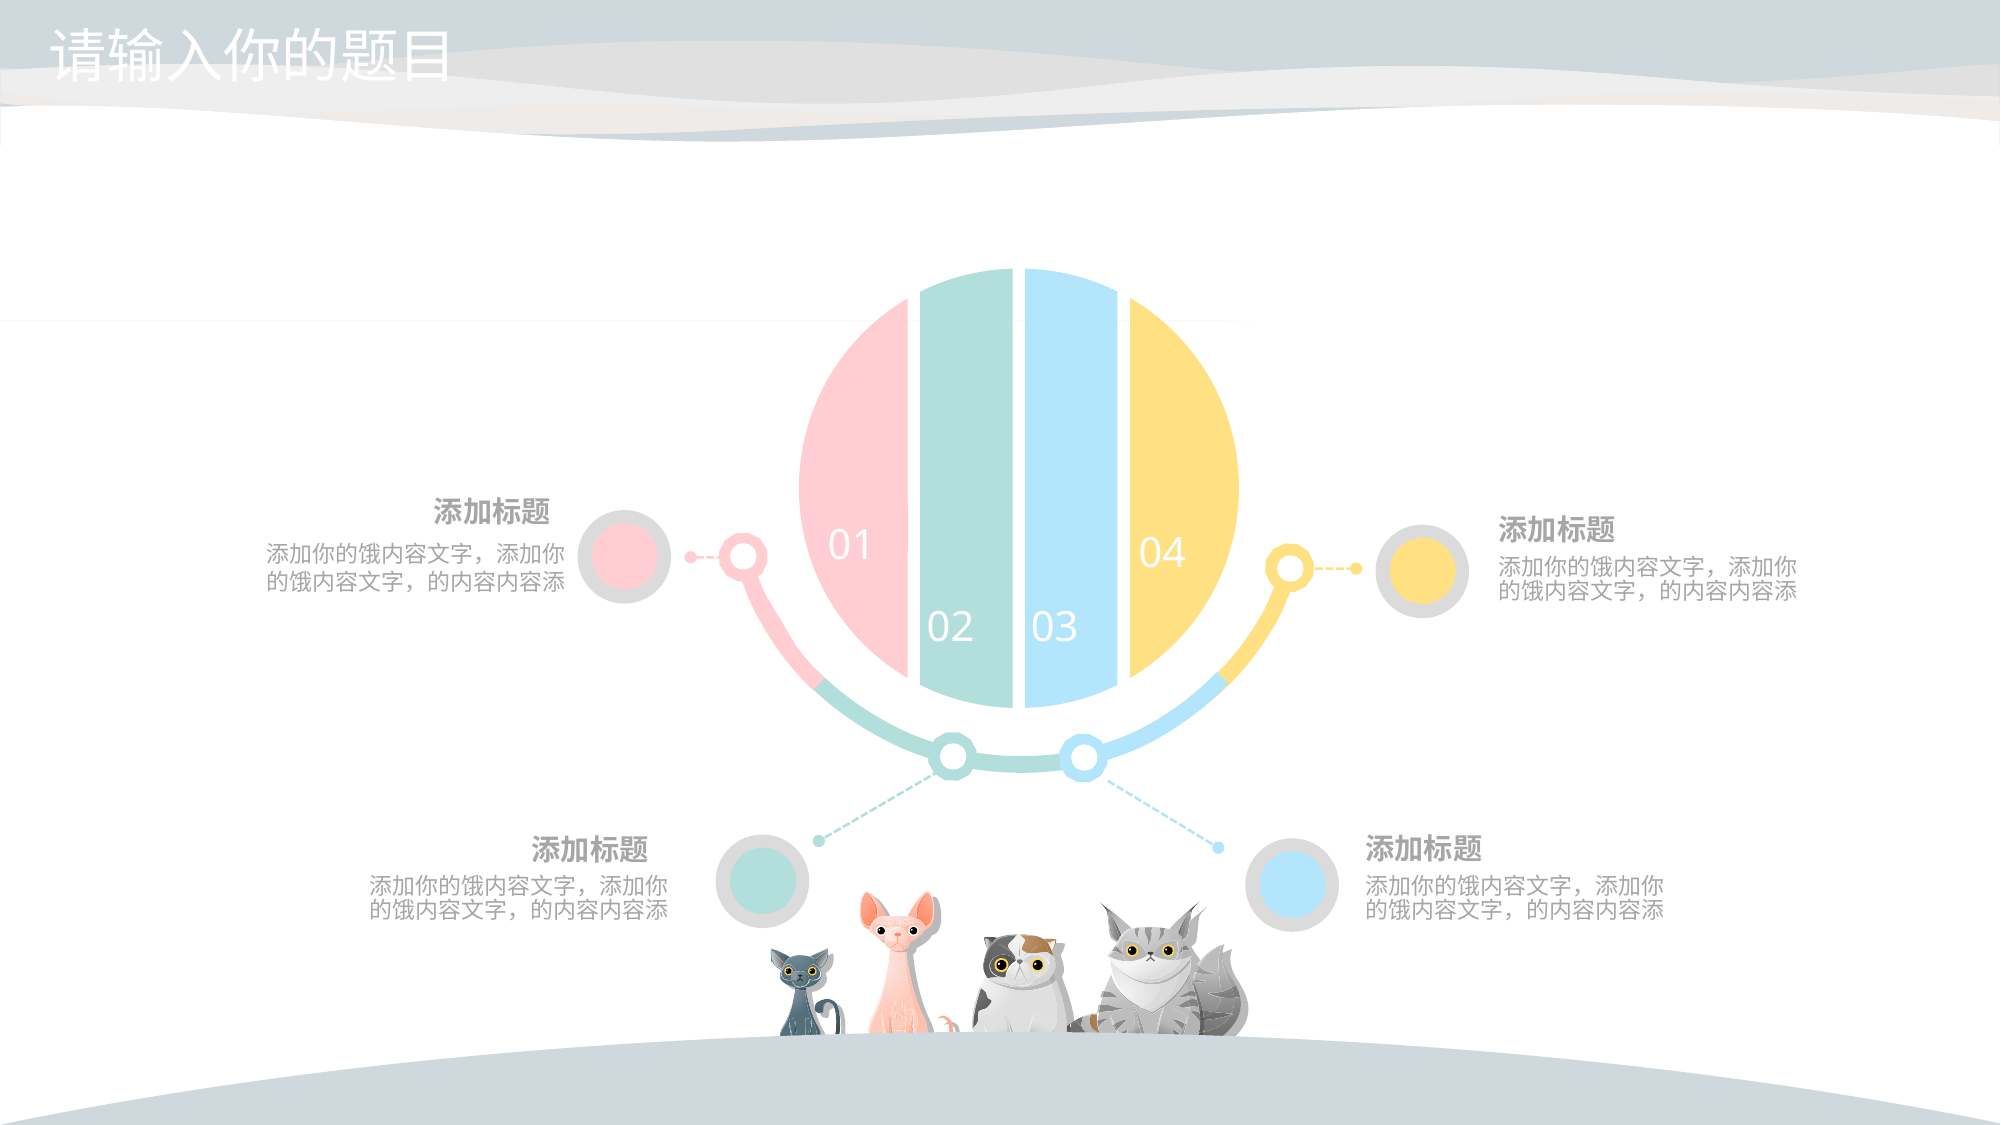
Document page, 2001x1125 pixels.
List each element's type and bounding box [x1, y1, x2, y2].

text_box [730, 543, 1304, 771]
text_box [1130, 297, 1240, 543]
text_box [1184, 826, 1225, 854]
text_box [1245, 838, 1339, 932]
text_box [812, 832, 833, 848]
text_box [1350, 503, 1825, 930]
text_box [798, 298, 908, 543]
text_box [1024, 268, 1118, 543]
text_box [252, 485, 697, 930]
text_box [920, 268, 1013, 543]
text_box [715, 834, 810, 929]
